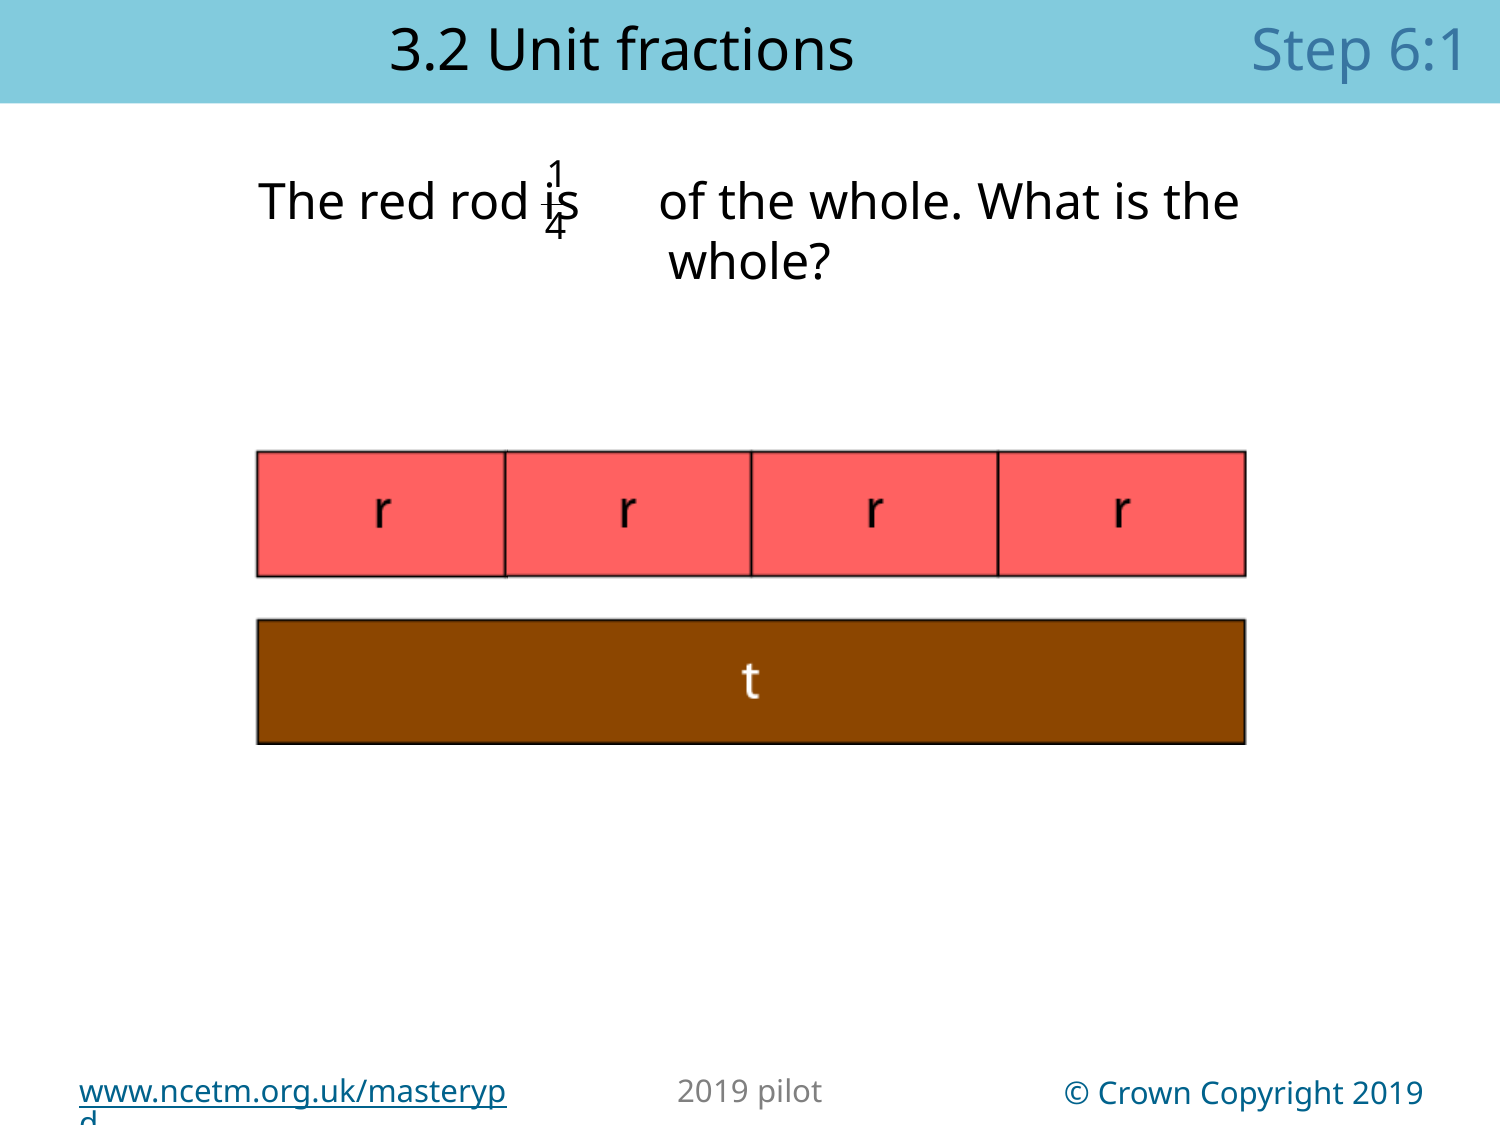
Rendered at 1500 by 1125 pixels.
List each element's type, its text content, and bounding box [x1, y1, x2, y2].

picture [101, 429, 1399, 746]
text_box The red rod is of the whole. What is the whole? [192, 162, 1308, 298]
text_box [537, 153, 573, 246]
list 3.2 Unit fractions Step 6:1 [0, 0, 1500, 104]
